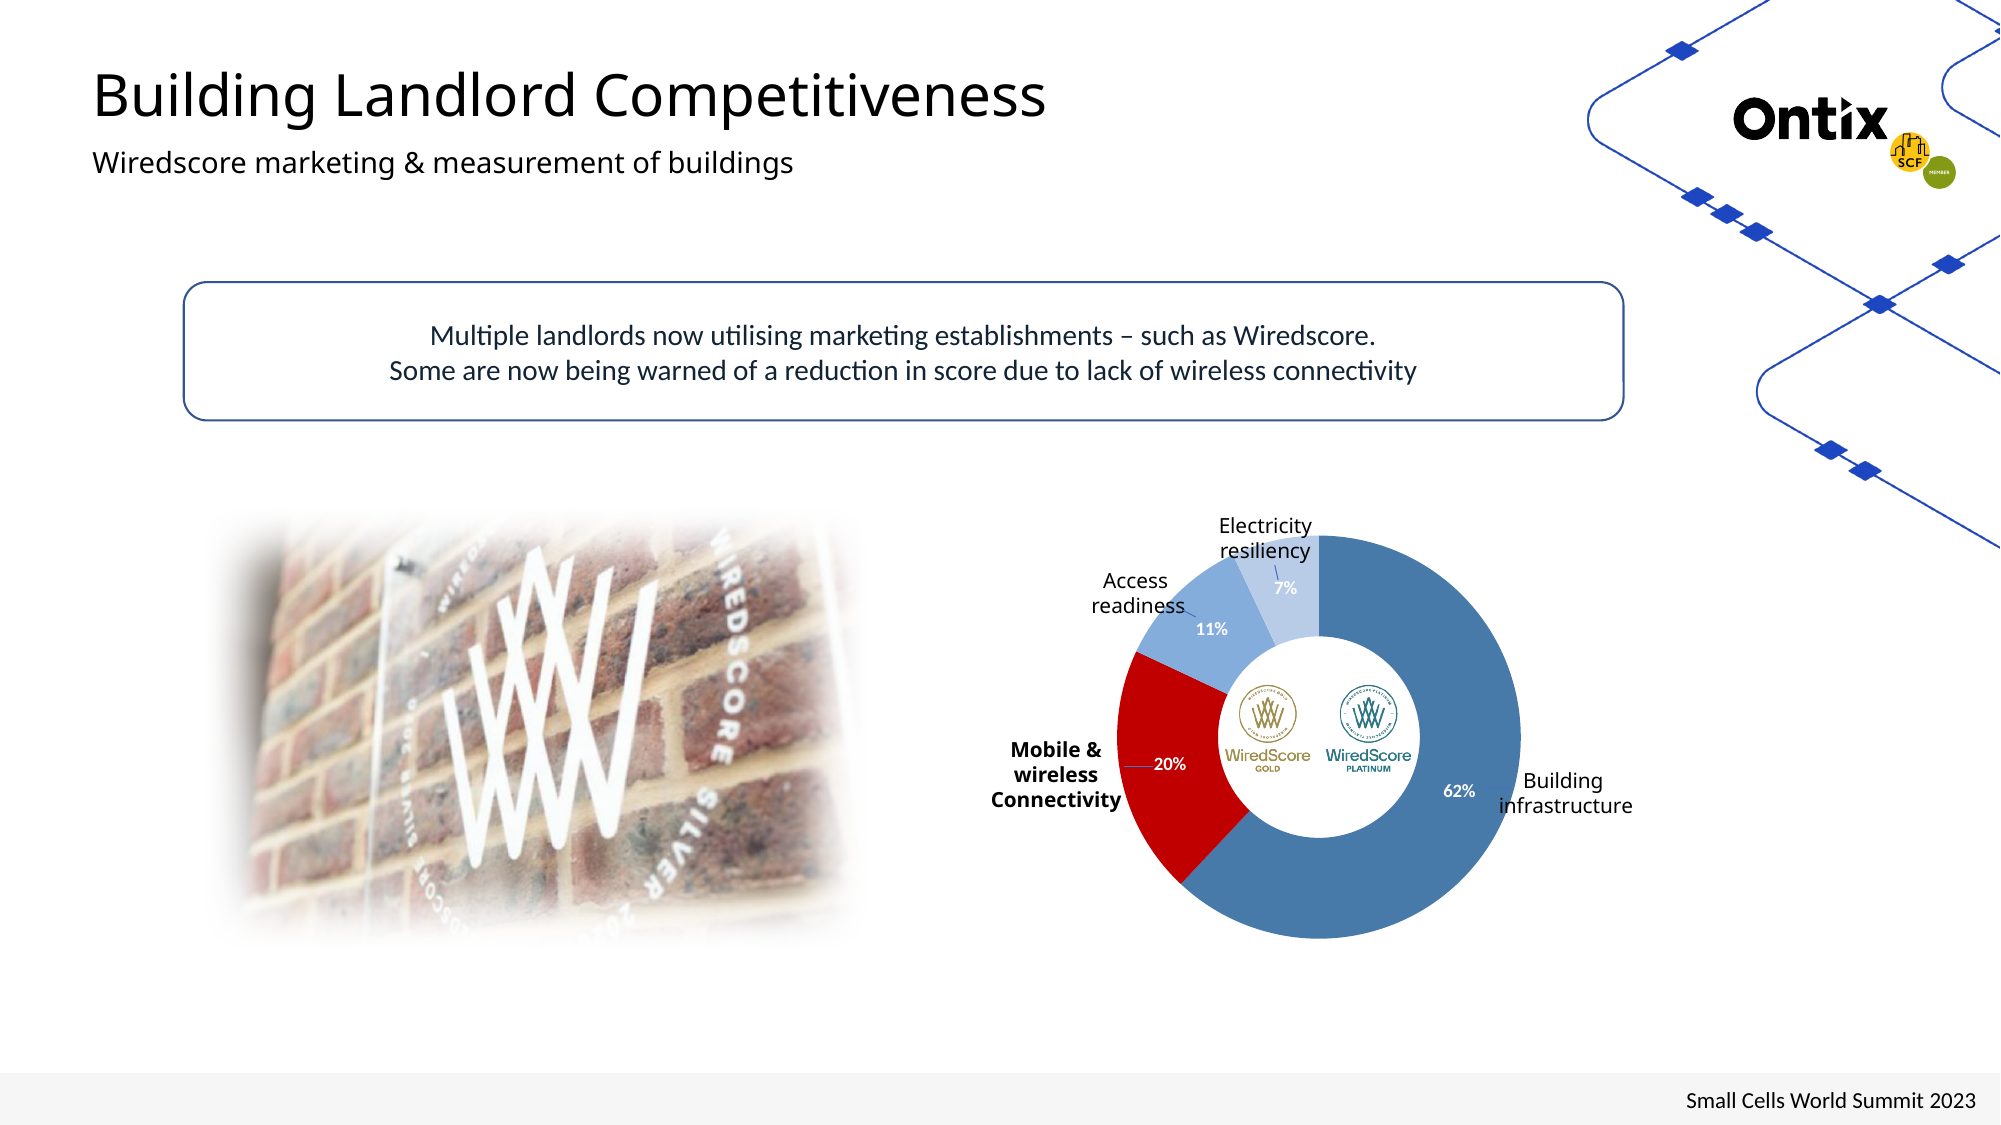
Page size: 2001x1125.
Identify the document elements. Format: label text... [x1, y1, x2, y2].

list Wiredscore marketing & measurement of buildings [77, 140, 1548, 197]
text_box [957, 505, 1671, 948]
text_box Multiple landlords now utilising marketing establishments – such as Wiredscore. Some are now being warned of a reduction in score due to lack of wireless connectivity [182, 281, 1625, 422]
picture [201, 505, 867, 950]
picture [1580, 0, 2000, 689]
title Building Landlord Competitiveness [77, 52, 1548, 140]
text_box Small Cells World Summit 2023 [1671, 1077, 1992, 1121]
